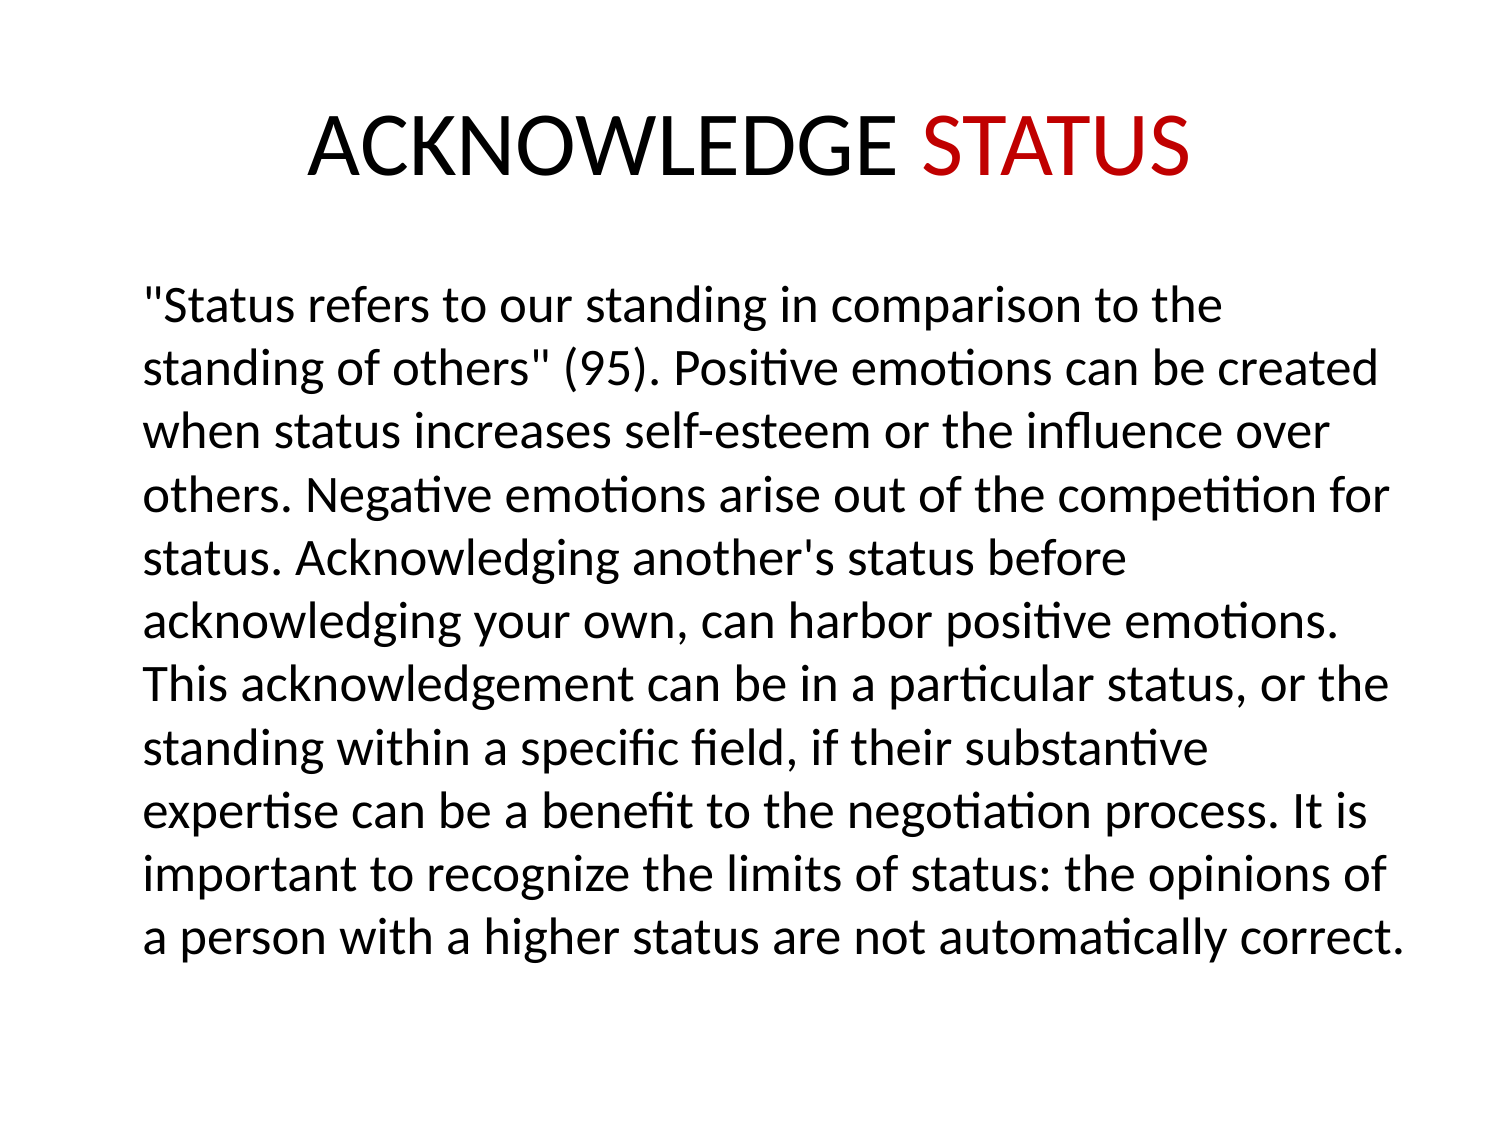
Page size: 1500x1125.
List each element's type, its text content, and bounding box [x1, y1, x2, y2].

title ACKNOWLEDGE STATUS [75, 45, 1425, 233]
list "Status refers to our standing in comparison to the standing of others" (95). Positive emotions can be created when status increases self-esteem or the influence over others. Negative emotions arise out of the competition for status. Acknowledging another's status before acknowledging your own, can harbor positive emotions. This acknowledgement can be in a particular status, or the standing within a specific field, if their substantive expertise can be a benefit to the negotiation process. It is important to recognize the limits of status: the opinions of a person with a higher status are not automatically correct. [75, 262, 1425, 1005]
